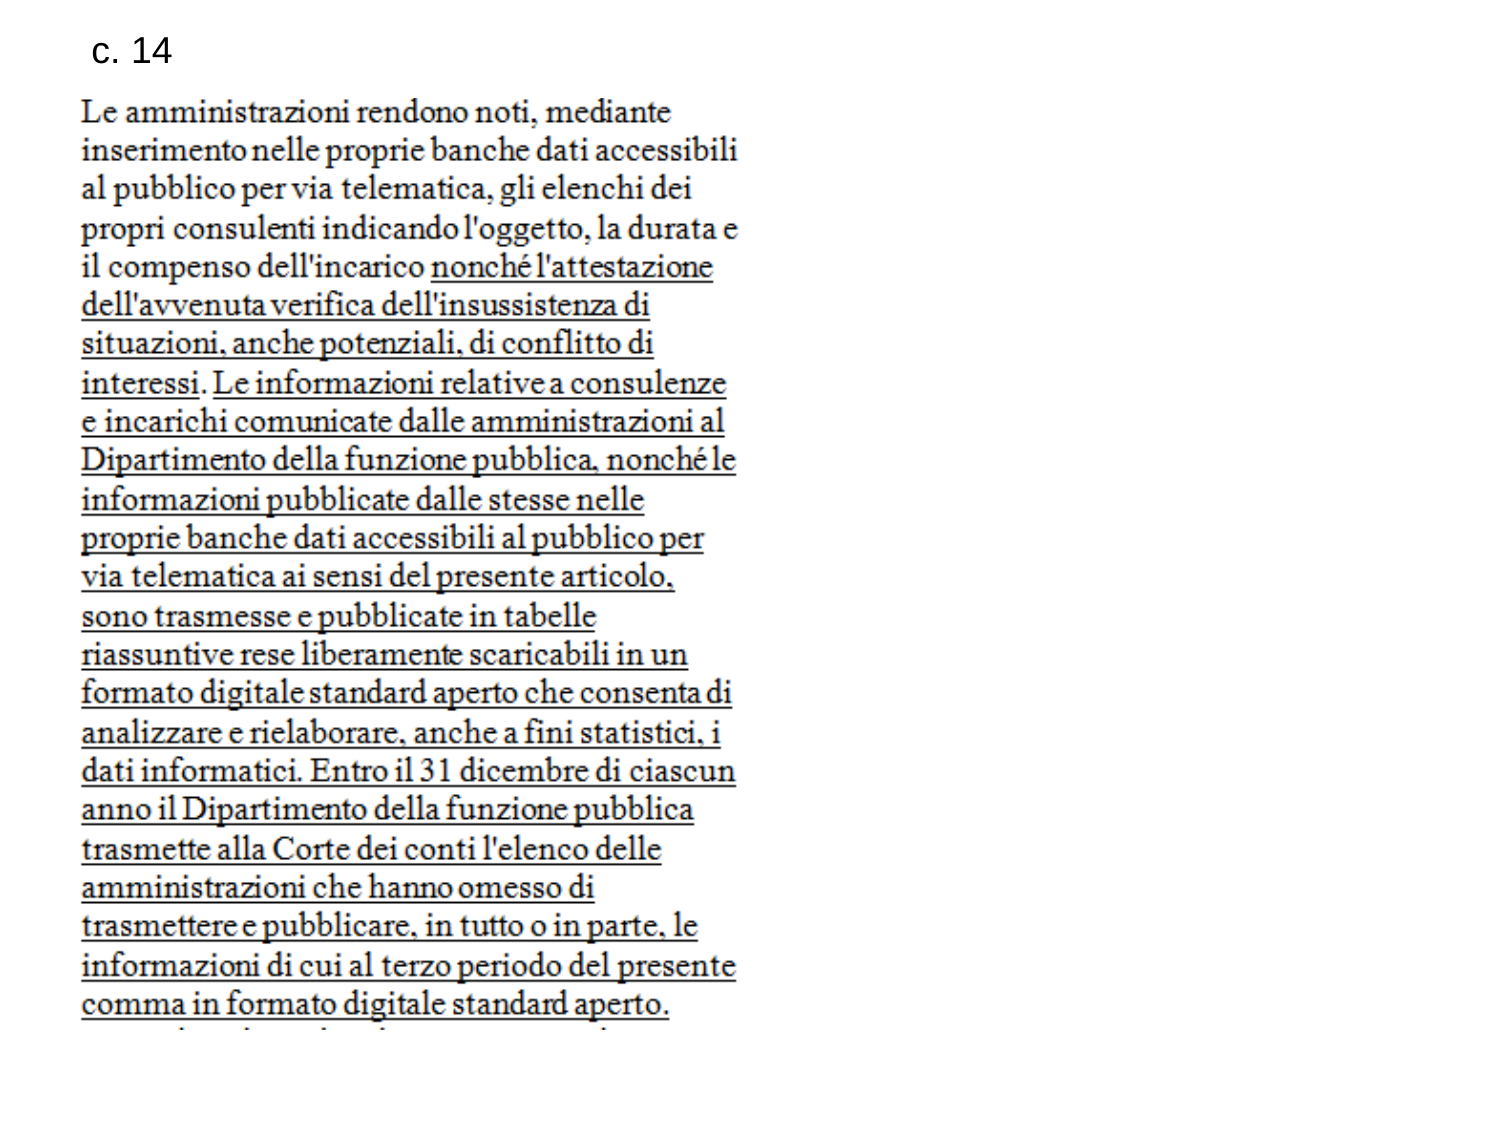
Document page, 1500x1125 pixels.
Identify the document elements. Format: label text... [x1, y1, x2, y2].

text_box c. 14 [76, 19, 739, 79]
picture [76, 98, 751, 1030]
